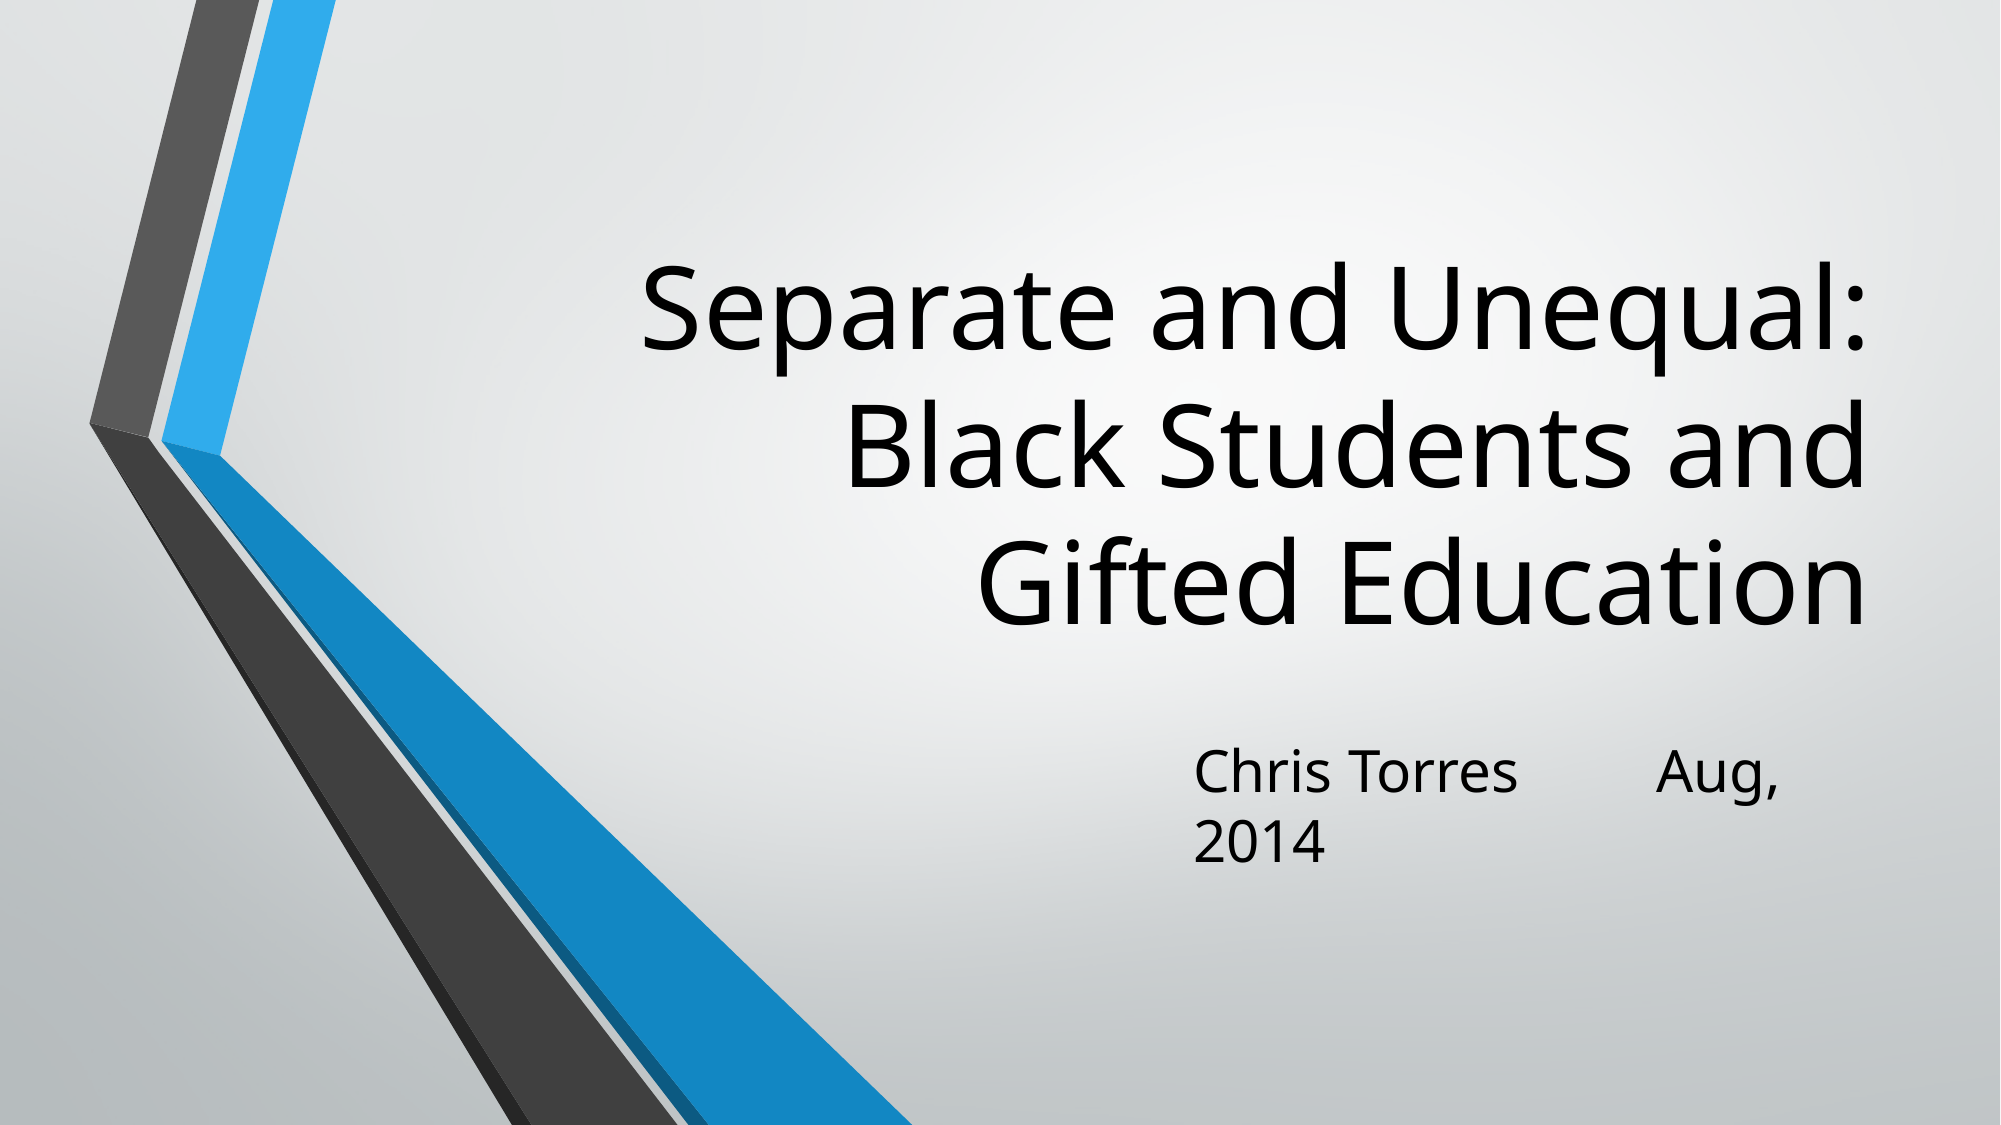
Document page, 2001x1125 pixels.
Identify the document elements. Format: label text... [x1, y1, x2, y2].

text_box Chris Torres Aug, 2014 [1178, 726, 1906, 882]
title Separate and Unequal: Black Students and Gifted Education [480, 226, 1887, 656]
